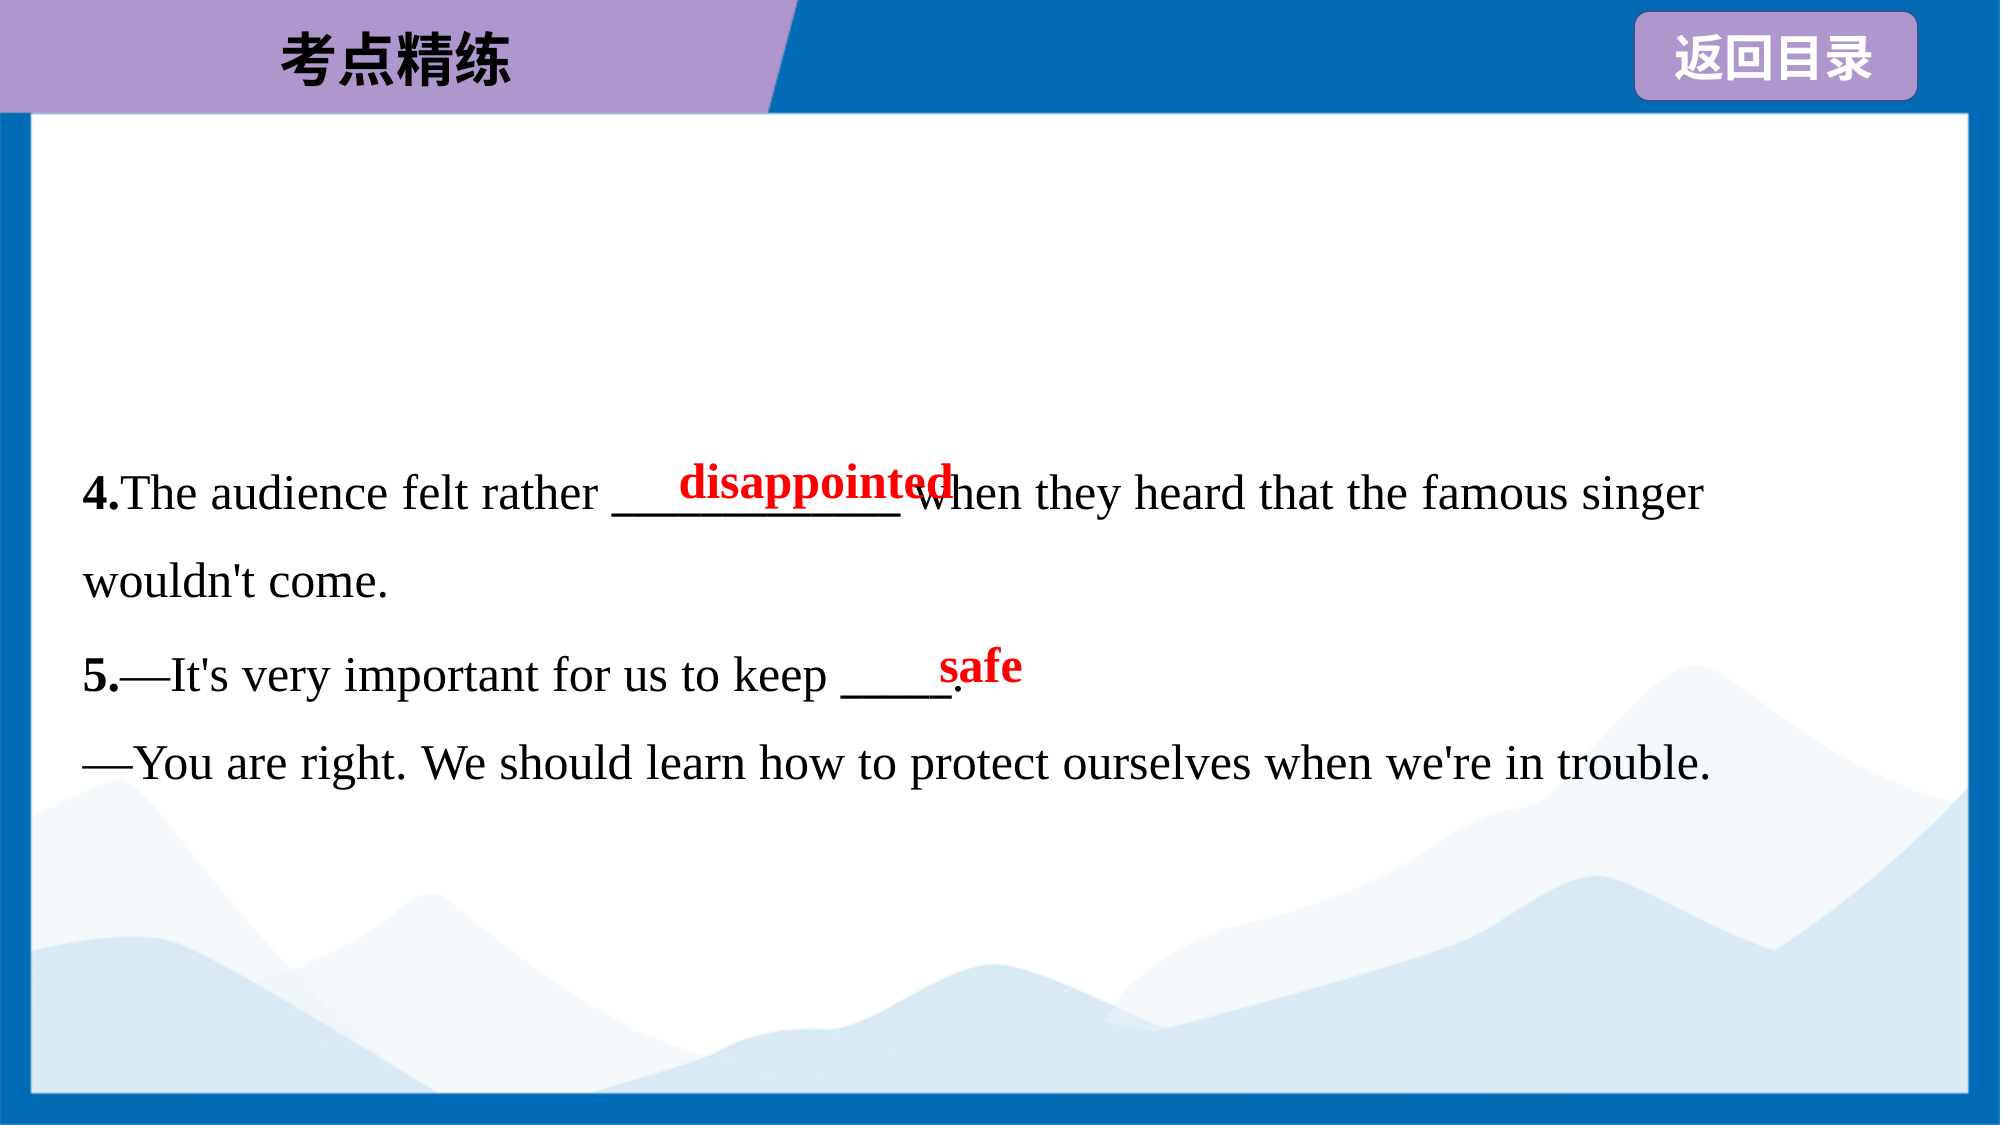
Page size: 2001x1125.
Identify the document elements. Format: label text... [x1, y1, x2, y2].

text_box 4.The audience felt rather _____________ when they heard that the famous singer wouldn't come. [82, 428, 1917, 598]
picture [0, 0, 2000, 1125]
text_box disappointed [660, 421, 972, 500]
text_box safe [921, 605, 1041, 684]
text_box 5.—It's very important for us to keep _____. —You are right. We should learn how to protect ourselves when we're in trouble. [82, 609, 1917, 780]
